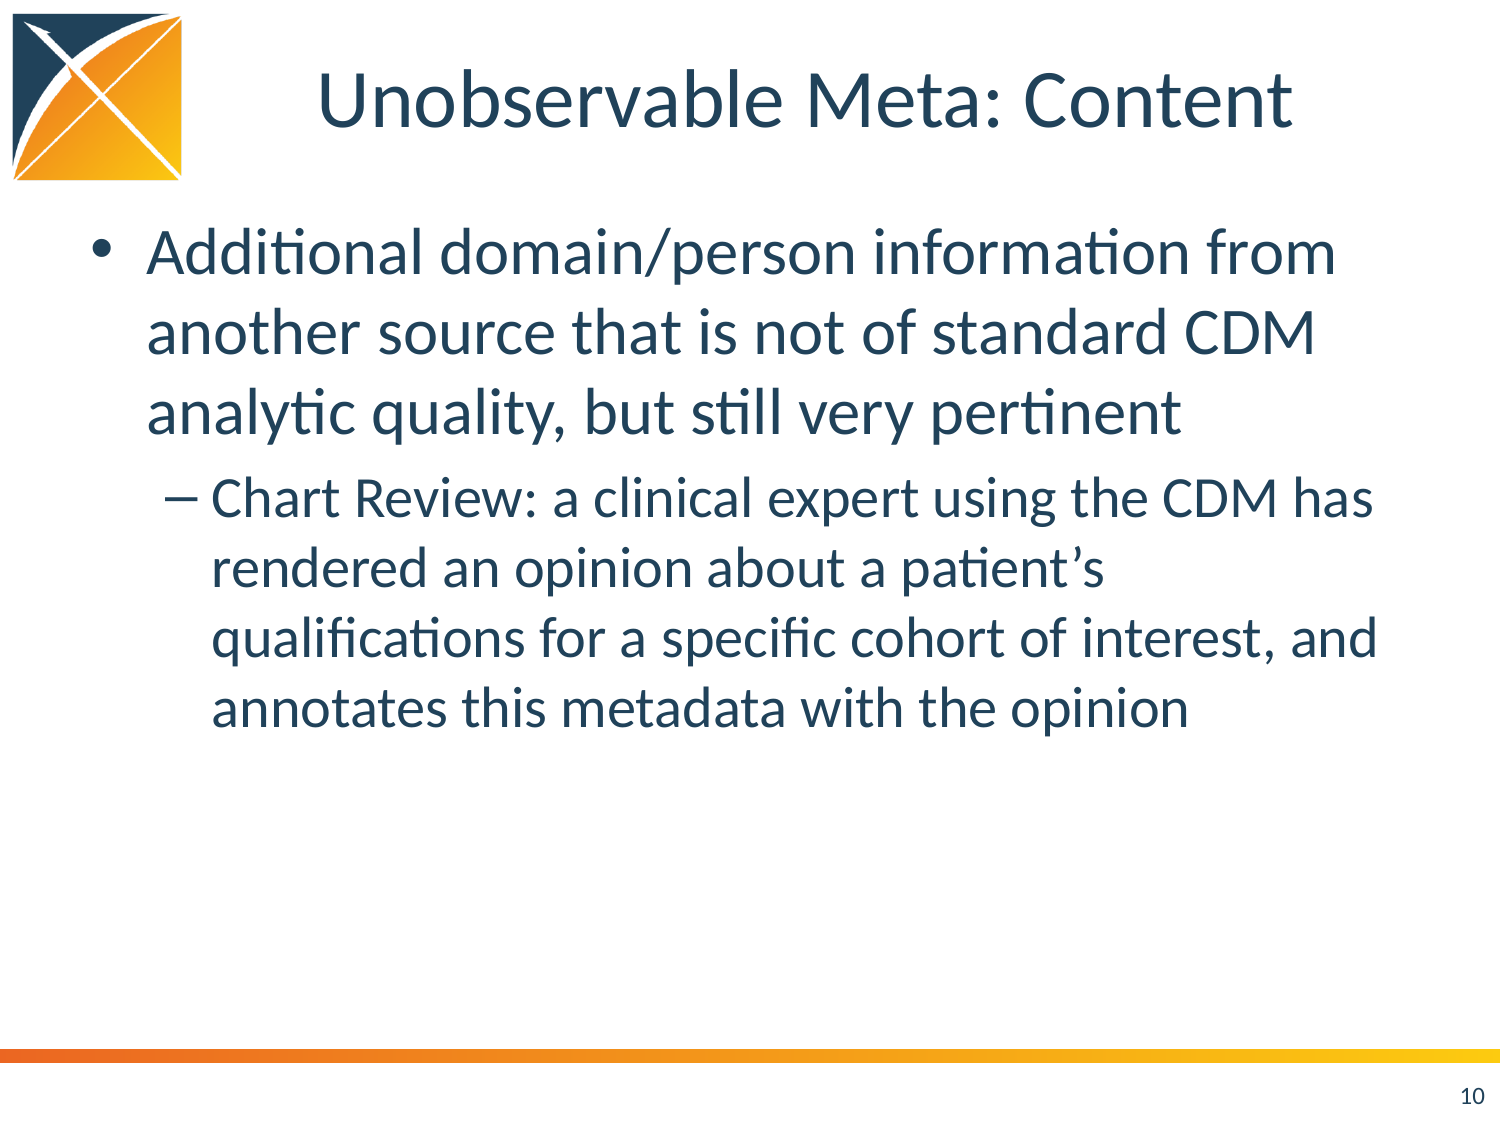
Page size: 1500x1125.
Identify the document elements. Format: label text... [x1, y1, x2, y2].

picture [0, 0, 206, 200]
list Additional domain/person information from another source that is not of standard CDM analytic quality, but still very pertinent Chart Review: a clinical expert using the CDM has rendered an opinion about a patient’s qualifications for a specific cohort of interest, and annotates this metadata with the opinion [75, 200, 1425, 1005]
title Unobservable Meta: Content [187, 24, 1425, 163]
slide_number 10 [1149, 1065, 1500, 1125]
